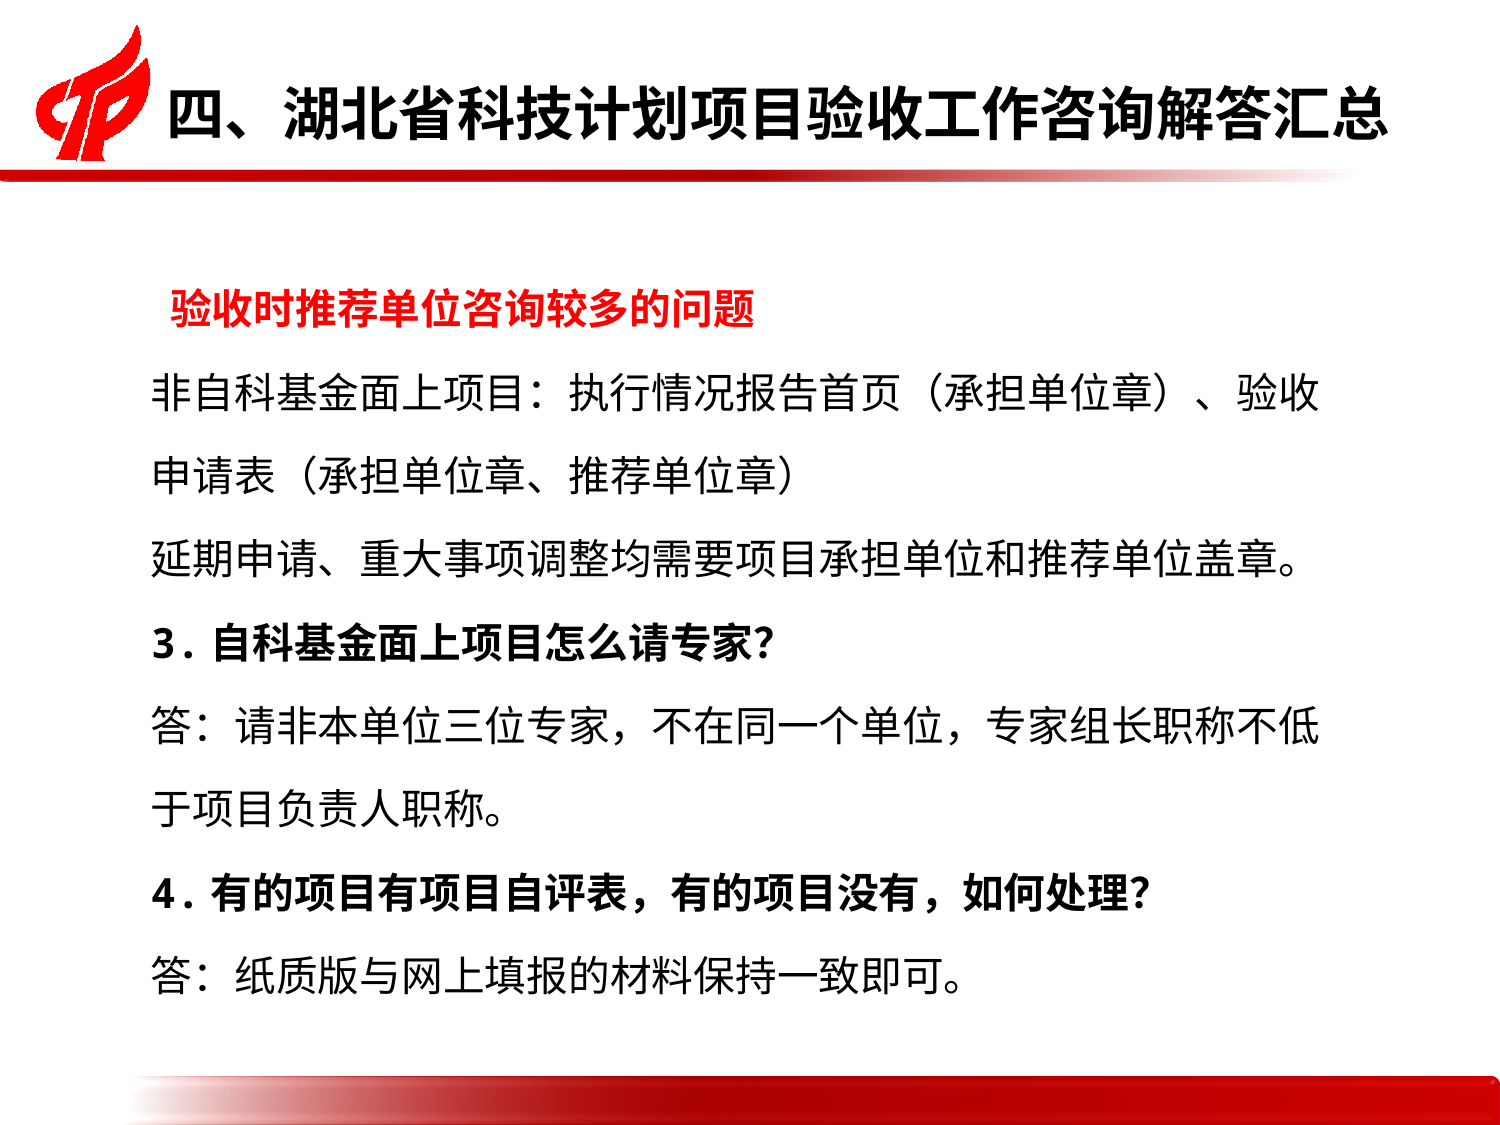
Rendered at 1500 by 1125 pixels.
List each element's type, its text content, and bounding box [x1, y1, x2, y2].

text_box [0, 169, 1498, 182]
text_box 验收时推荐单位咨询较多的问题 非自科基金面上项目：执行情况报告首页（承担单位章）、验收申请表（承担单位章、推荐单位章） 延期申请、重大事项调整均需要项目承担单位和推荐单位盖章。 3.自科基金面上项目怎么请专家？ 答：请非本单位三位专家，不在同一个单位，专家组长职称不低于项目负责人职称。 4.有的项目有项目自评表，有的项目没有，如何处理？ 答：纸质版与网上填报的材料保持一致即可。 [136, 250, 1355, 1008]
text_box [0, 1074, 1500, 1125]
text_box 四、湖北省科技计划项目验收工作咨询解答汇总 [164, 69, 1445, 163]
picture [11, 23, 164, 165]
